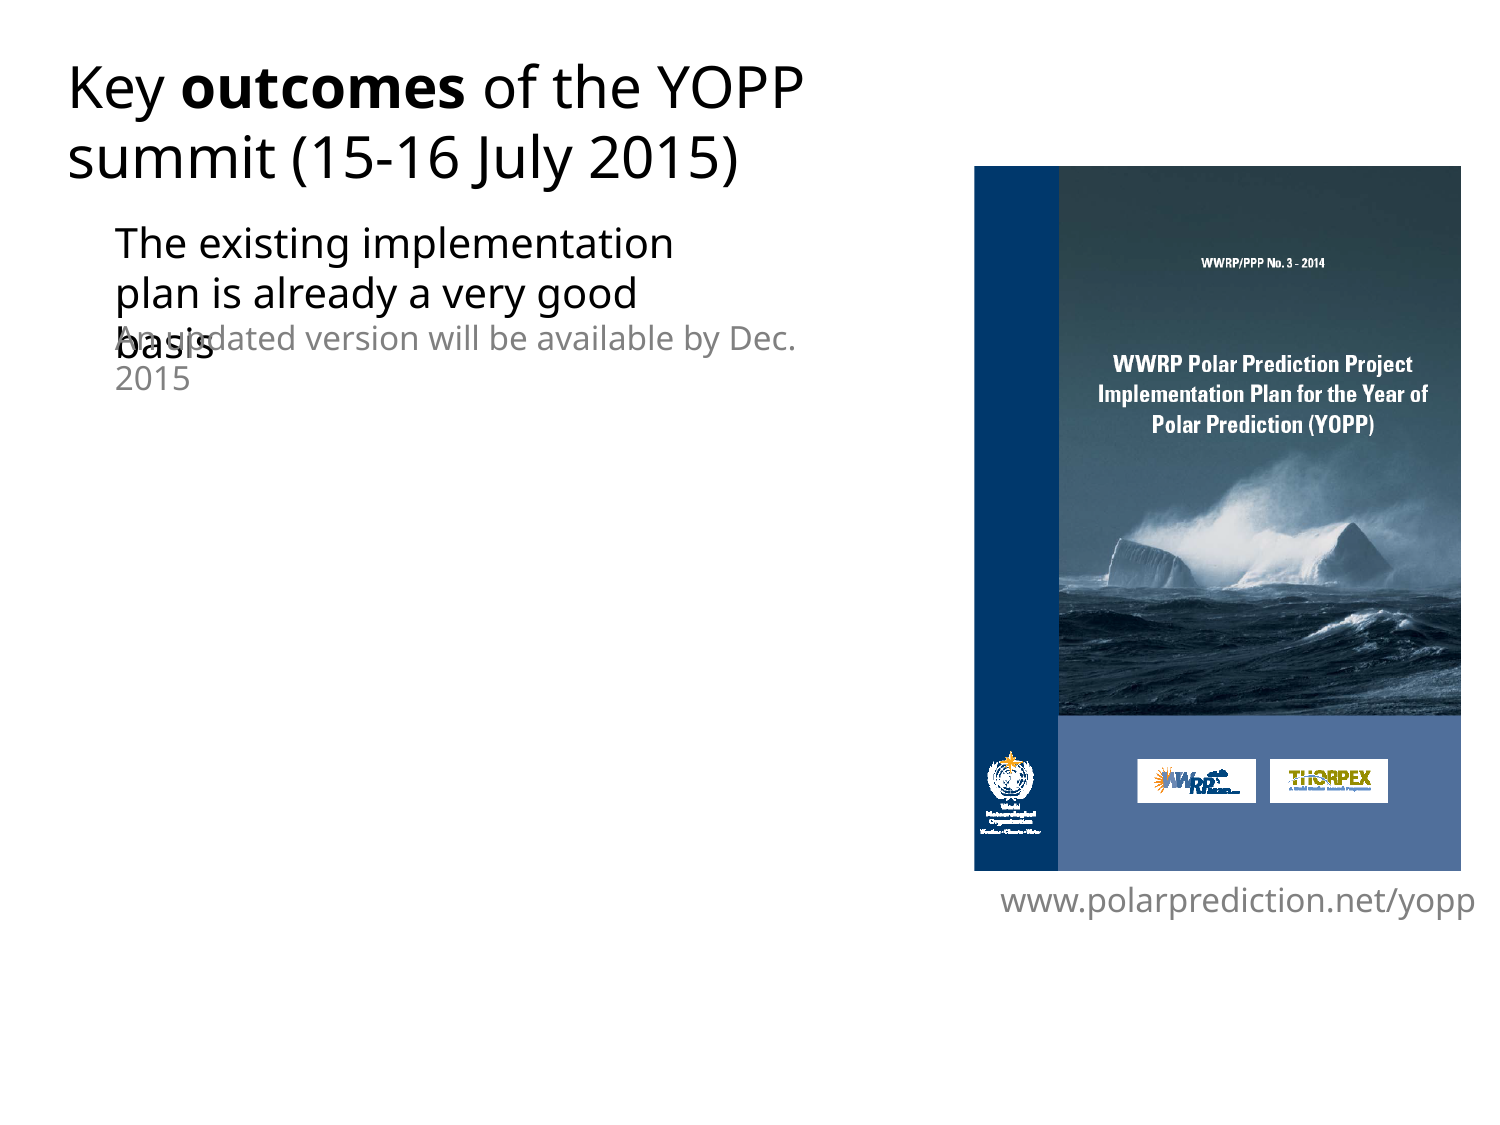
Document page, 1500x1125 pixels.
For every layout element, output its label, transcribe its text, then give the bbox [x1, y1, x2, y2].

text_box The existing implementation plan is already a very good basis [100, 209, 745, 309]
text_box Key outcomes of the YOPP summit (15-16 July 2015) [53, 42, 939, 198]
text_box www.polarprediction.net/yopp [985, 871, 1500, 926]
text_box An updated version will be available by Dec. 2015 [100, 309, 892, 405]
picture [974, 166, 1462, 871]
